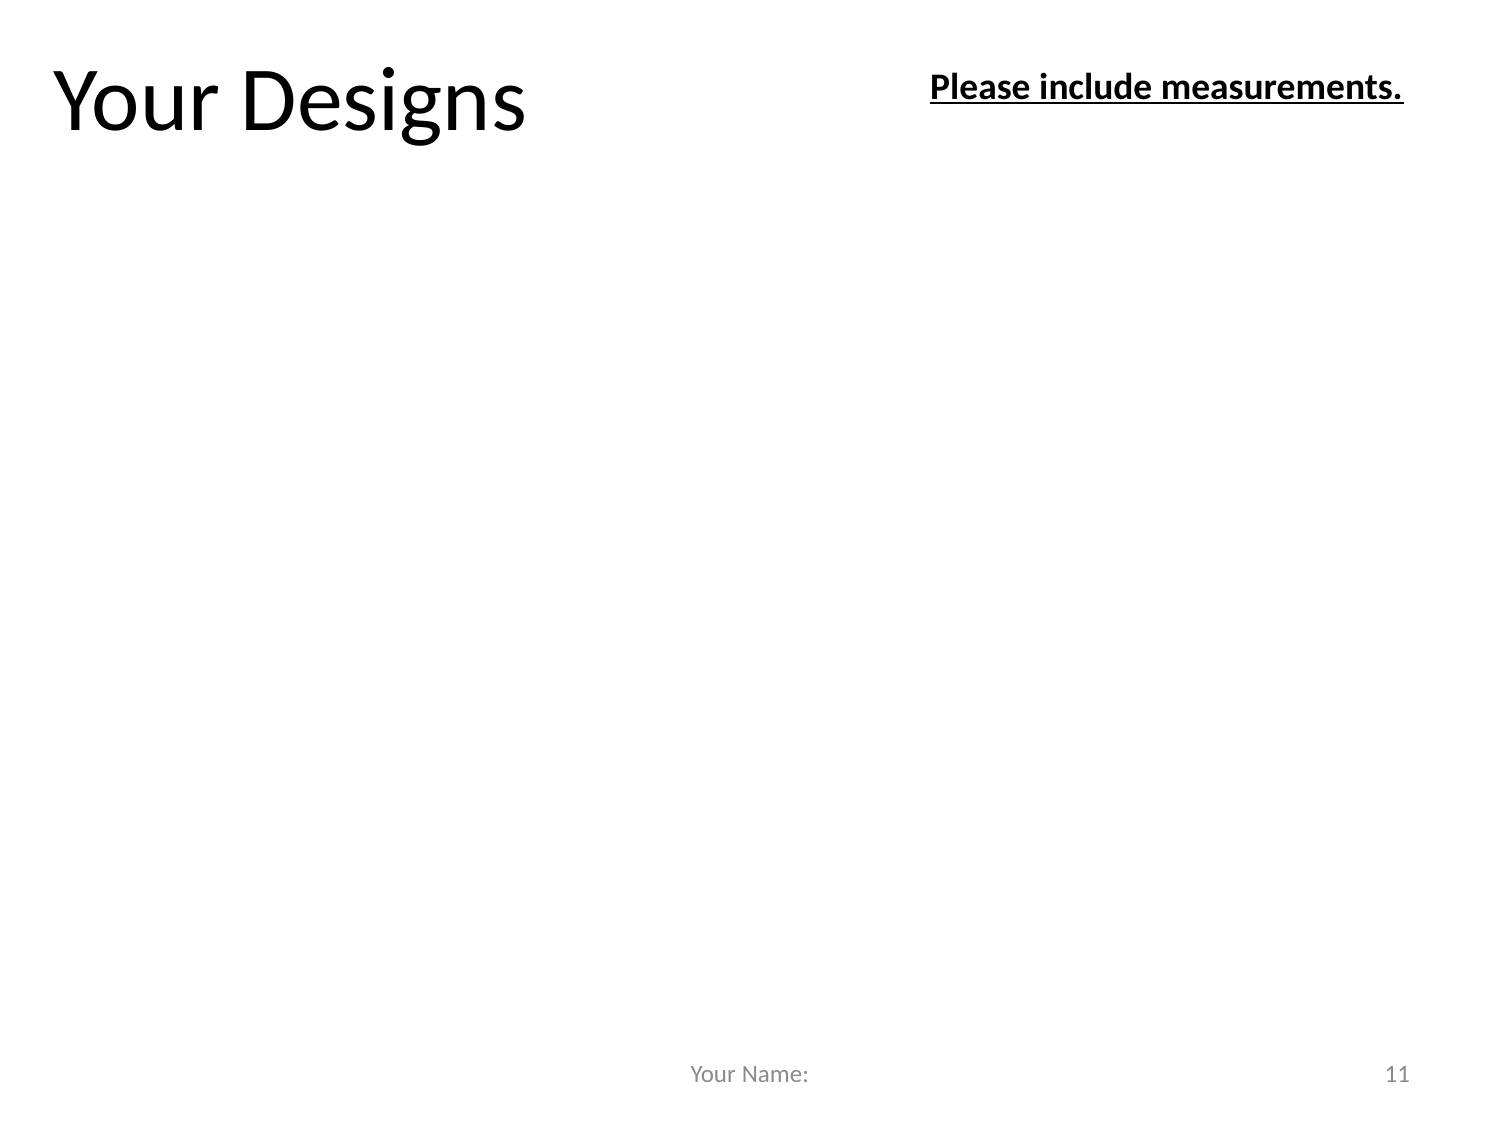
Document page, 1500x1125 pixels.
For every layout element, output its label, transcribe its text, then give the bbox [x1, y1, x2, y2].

text_box Please include measurements. [915, 54, 1436, 115]
footer Your Name: [512, 1042, 988, 1103]
title Your Designs [0, 0, 966, 188]
slide_number 11 [1074, 1042, 1425, 1103]
